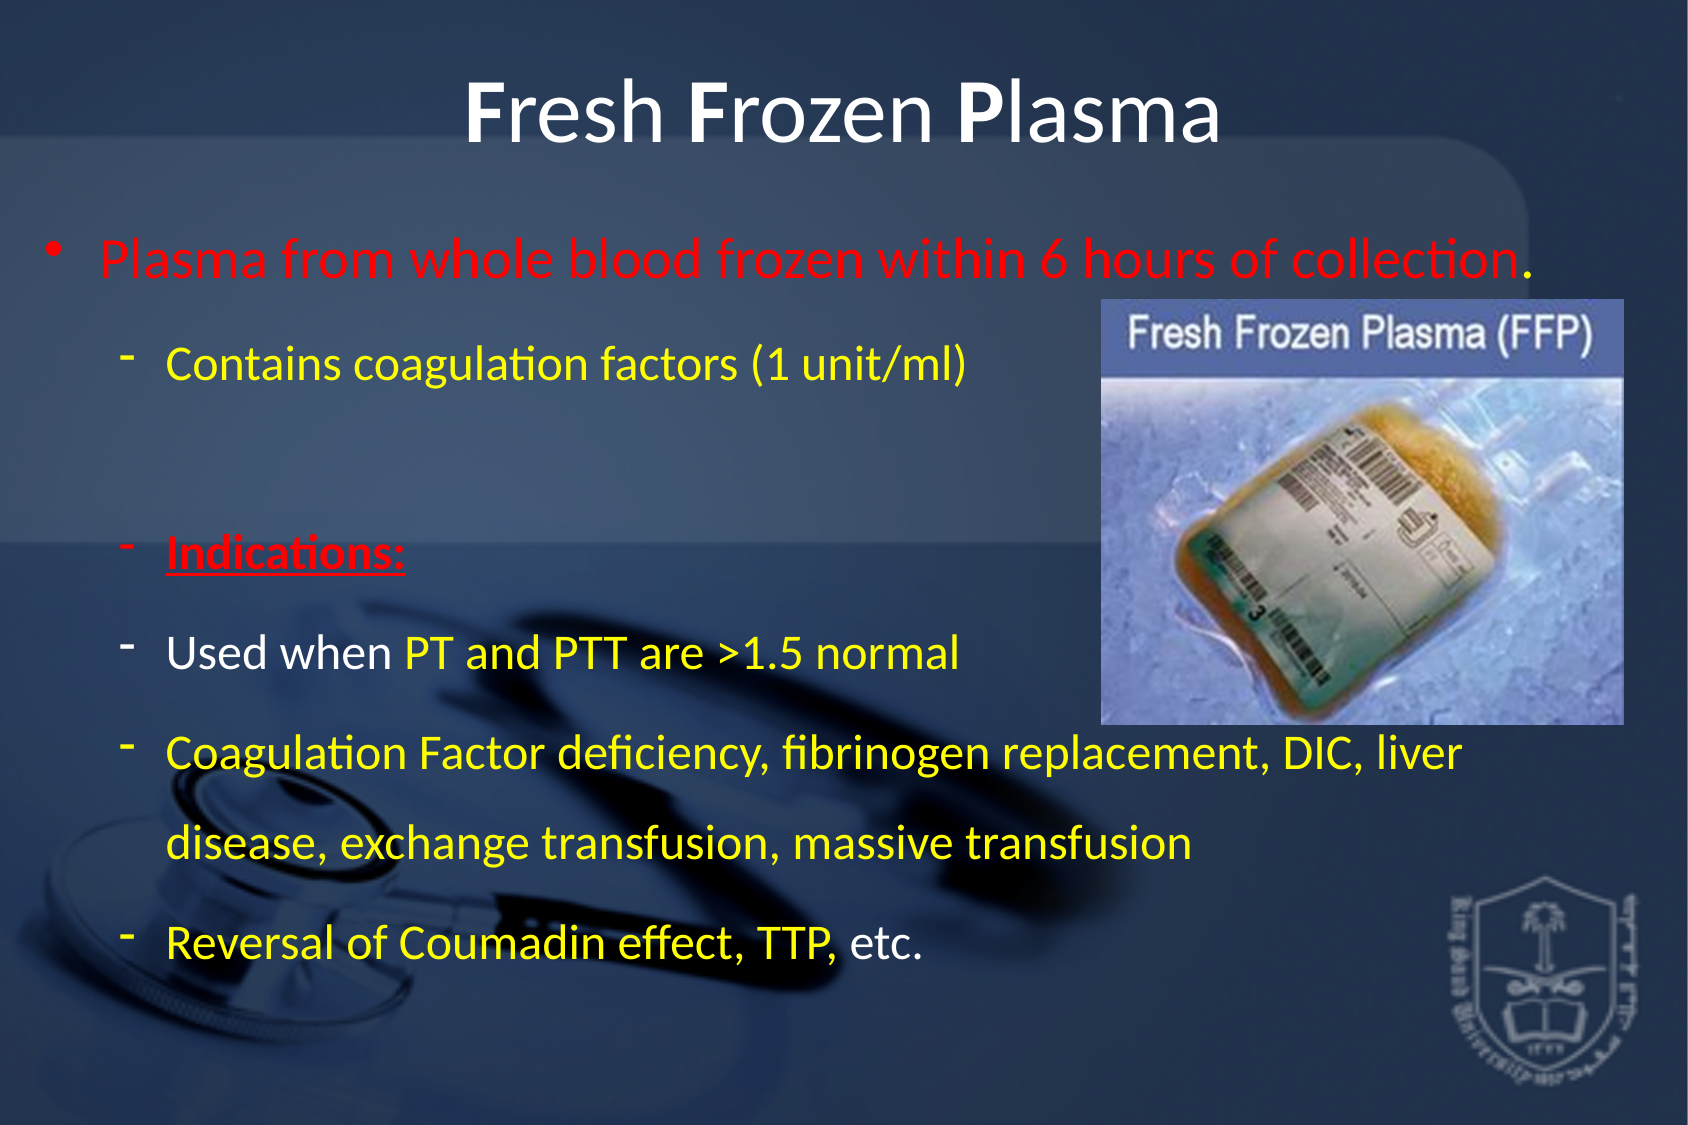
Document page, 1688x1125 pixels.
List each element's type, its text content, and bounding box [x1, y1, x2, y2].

list Plasma from whole blood frozen within 6 hours of collection. Contains coagulation factors (1 unit/ml) Indications: Used when PT and PTT are >1.5 normal Coagulation Factor deficiency, fibrinogen replacement, DIC, liver disease, exchange transfusion, massive transfusion Reversal of Coumadin effect, TTP, etc. [28, 177, 1577, 853]
picture [0, 0, 1688, 1125]
title Fresh Frozen Plasma [126, 37, 1561, 175]
